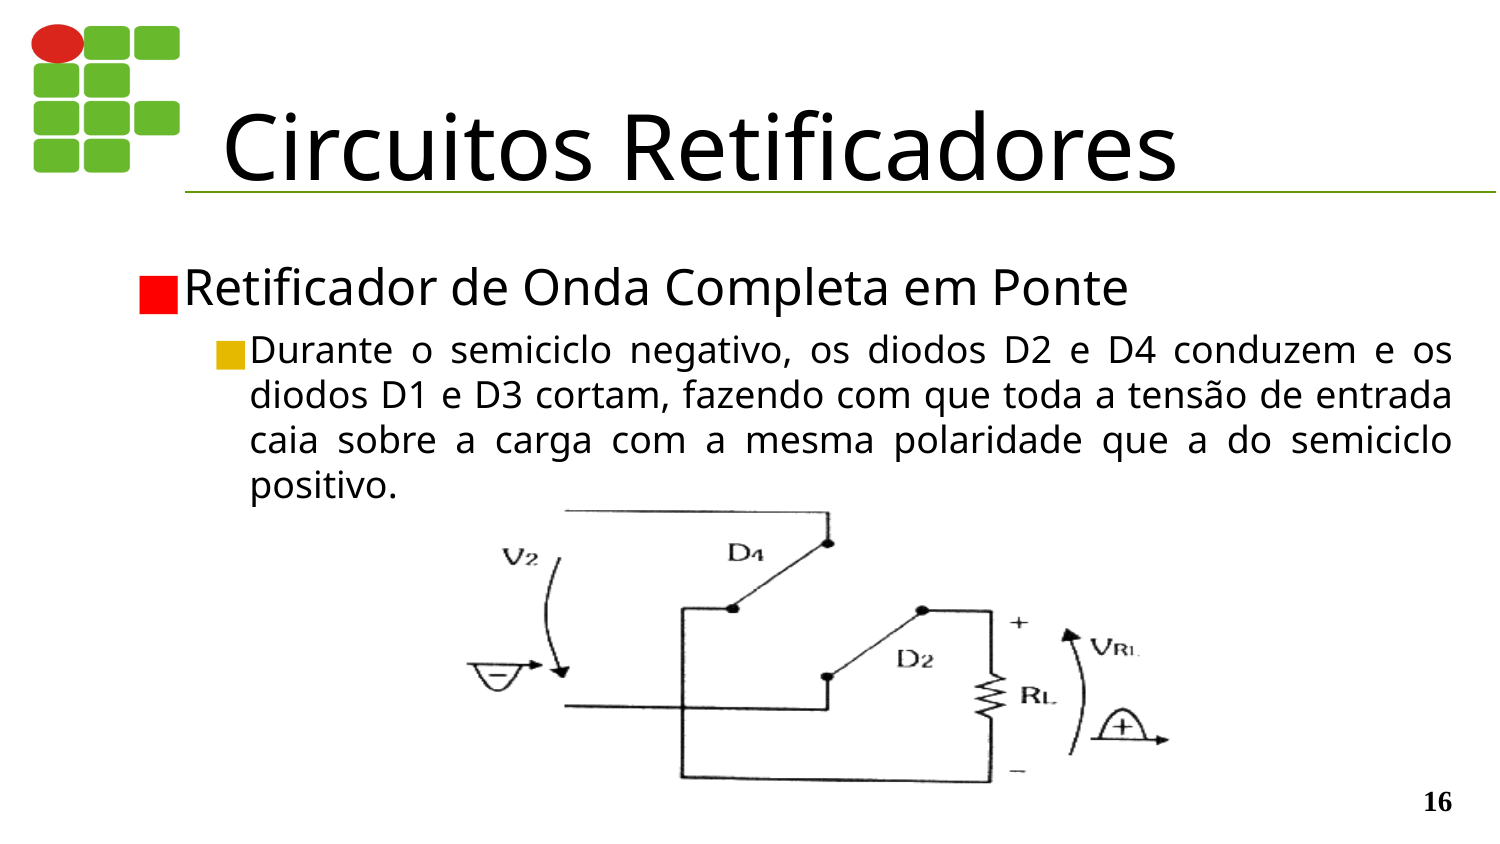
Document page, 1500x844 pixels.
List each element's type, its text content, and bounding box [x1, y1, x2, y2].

picture [440, 490, 1182, 811]
list Retificador de Onda Completa em Ponte Durante o semiciclo negativo, os diodos D2 e D4 conduzem e os diodos D1 e D3 cortam, fazendo com que toda a tensão de entrada caia sobre a carga com a mesma polaridade que a do semiciclo positivo. [46, 248, 1469, 500]
text_box ‹#› [1155, 768, 1468, 825]
picture [29, 23, 182, 174]
title Circuitos Retificadores [206, 26, 1468, 207]
